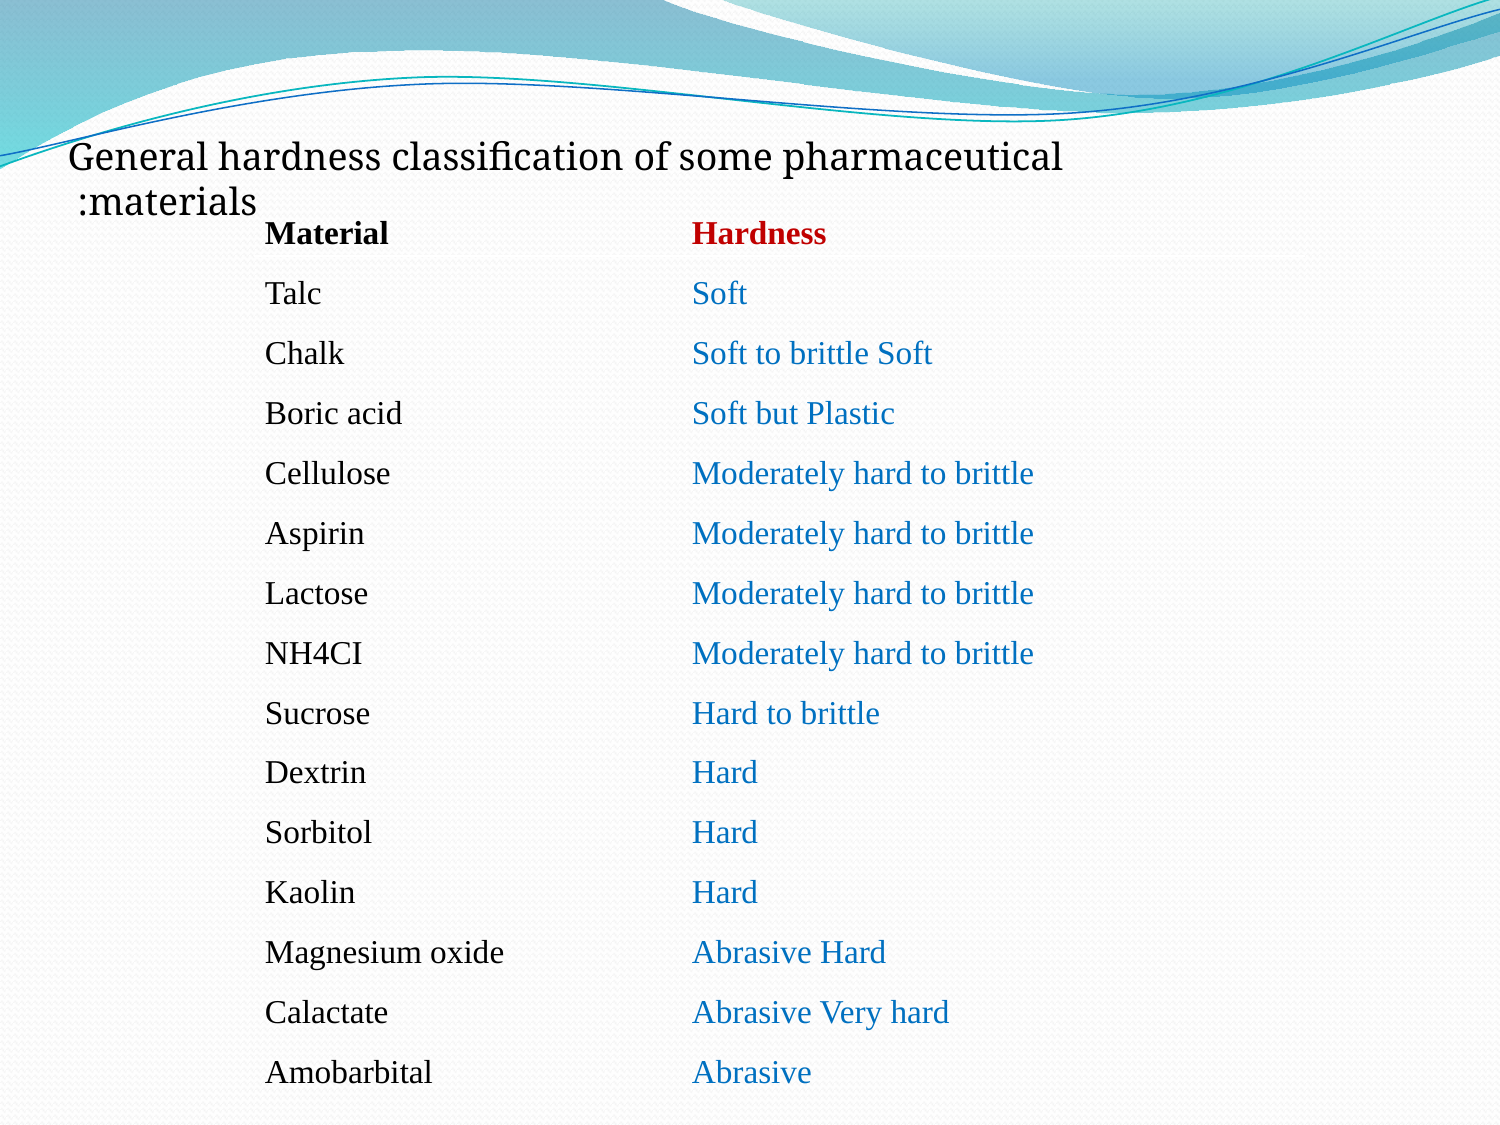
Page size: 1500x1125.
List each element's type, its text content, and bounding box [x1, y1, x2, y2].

table_cell Moderately hard to brittle [681, 556, 1305, 616]
table_cell Moderately hard to brittle [681, 436, 1305, 496]
table_cell Soft [681, 257, 1305, 316]
table_cell Hard to brittle [681, 676, 1305, 736]
table_cell Chalk [254, 316, 681, 376]
table_cell Sucrose [254, 676, 681, 736]
table_cell Kaolin [254, 856, 681, 916]
table_cell Abrasive [681, 1035, 1305, 1095]
table_cell NH4CI [254, 616, 681, 676]
table_cell Boric acid [254, 376, 681, 436]
table_cell Calactate [254, 976, 681, 1035]
text_box General hardness classification of some pharmaceutical materials: [53, 125, 1258, 231]
table_cell Soft but Plastic [681, 376, 1305, 436]
table_cell Abrasive Very hard [681, 976, 1305, 1035]
table_cell Aspirin [254, 496, 681, 556]
table_cell Amobarbital [254, 1035, 681, 1095]
table_cell Talc [254, 257, 681, 316]
table_cell Moderately hard to brittle [681, 616, 1305, 676]
table_cell Soft to brittle Soft [681, 316, 1305, 376]
table_cell Moderately hard to brittle [681, 496, 1305, 556]
table_cell Abrasive Hard [681, 916, 1305, 976]
table_cell Sorbitol [254, 796, 681, 856]
table_cell Magnesium oxide [254, 916, 681, 976]
table_cell Cellulose [254, 436, 681, 496]
table_cell Hard [681, 856, 1305, 916]
table_header Hardness [681, 196, 1305, 255]
table_cell Hard [681, 796, 1305, 856]
table_cell Hard [681, 736, 1305, 796]
table_cell Dextrin [254, 736, 681, 796]
table_header Material [254, 196, 681, 255]
table_cell Lactose [254, 556, 681, 616]
